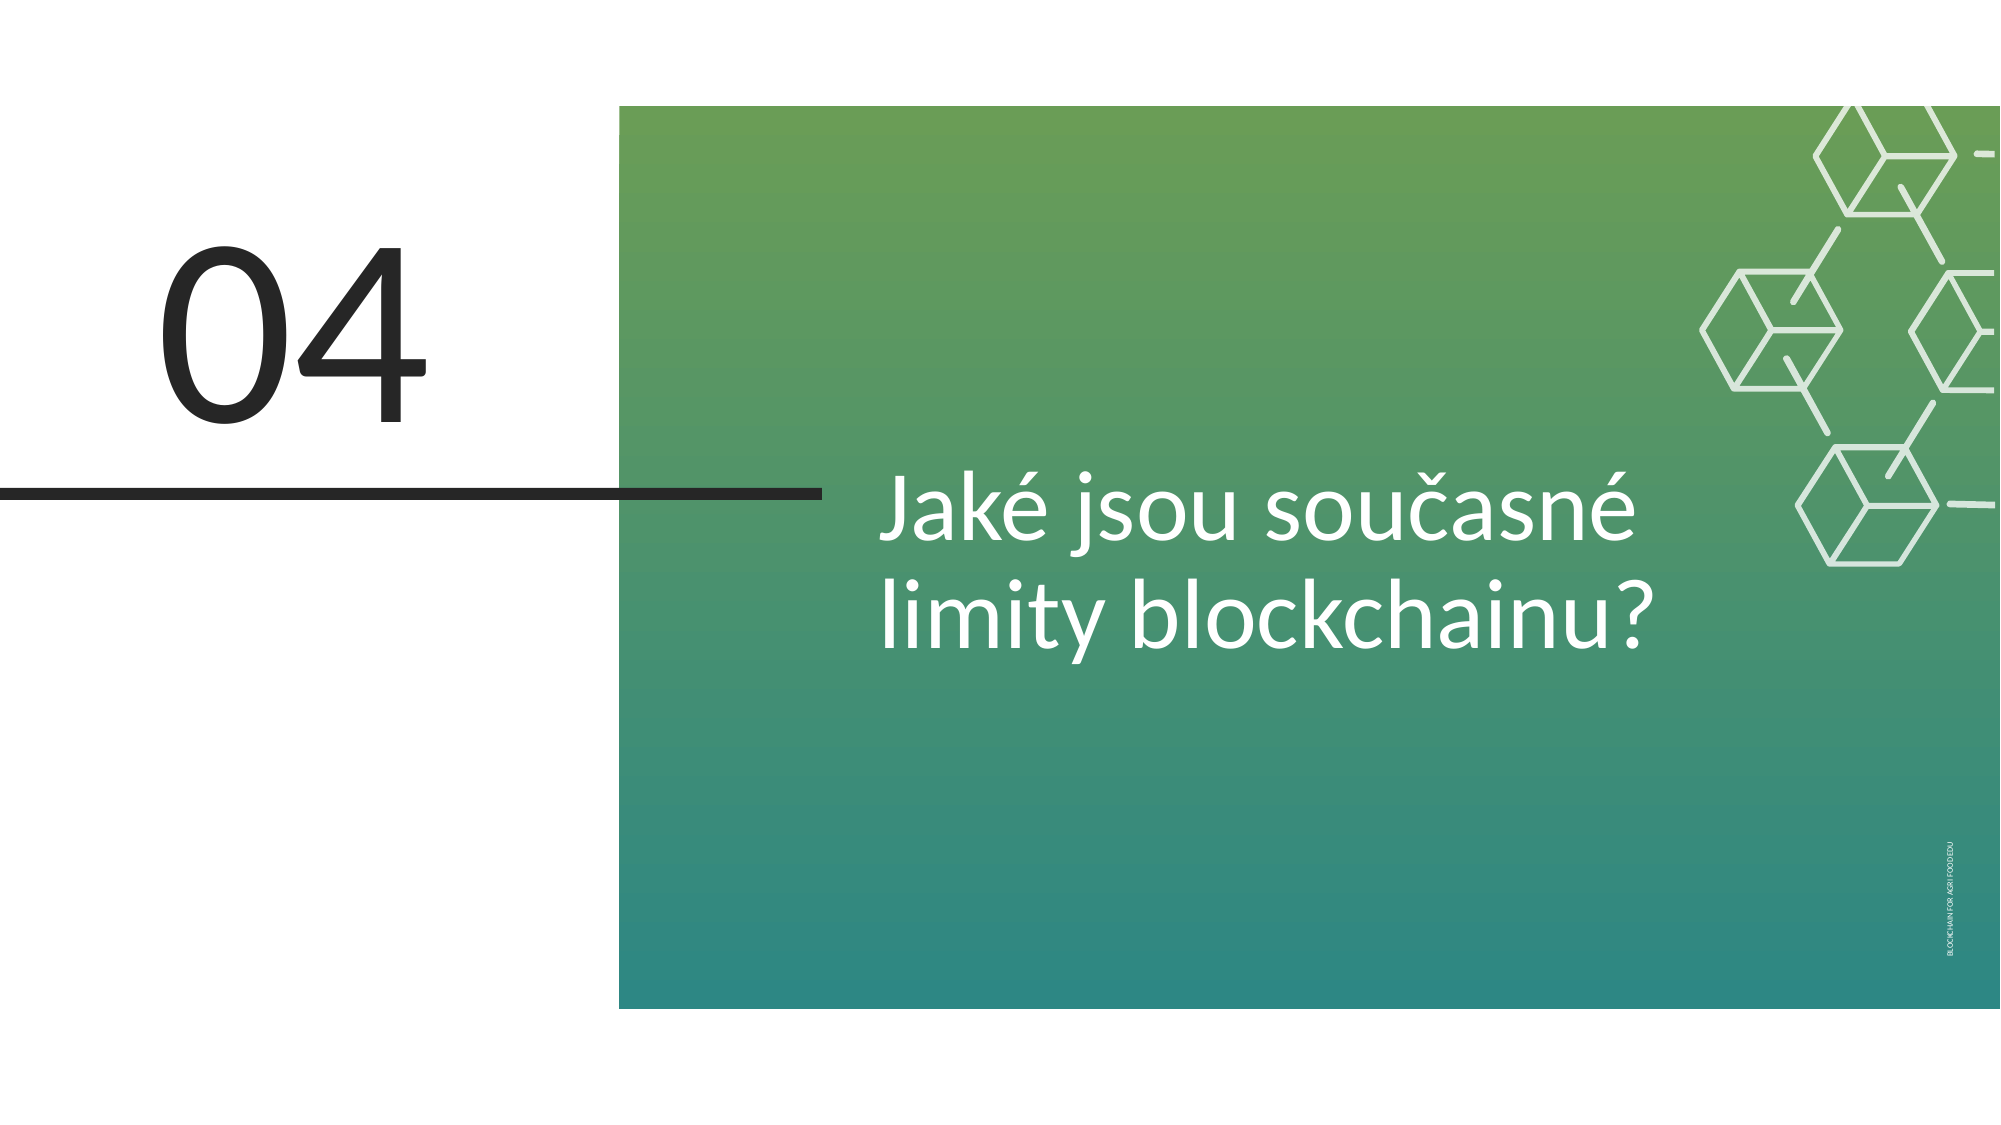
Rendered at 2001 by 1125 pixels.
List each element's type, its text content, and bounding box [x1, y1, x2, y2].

list Jaké jsou současné limity blockchainu? [864, 446, 1709, 899]
list 04 [141, 180, 481, 277]
